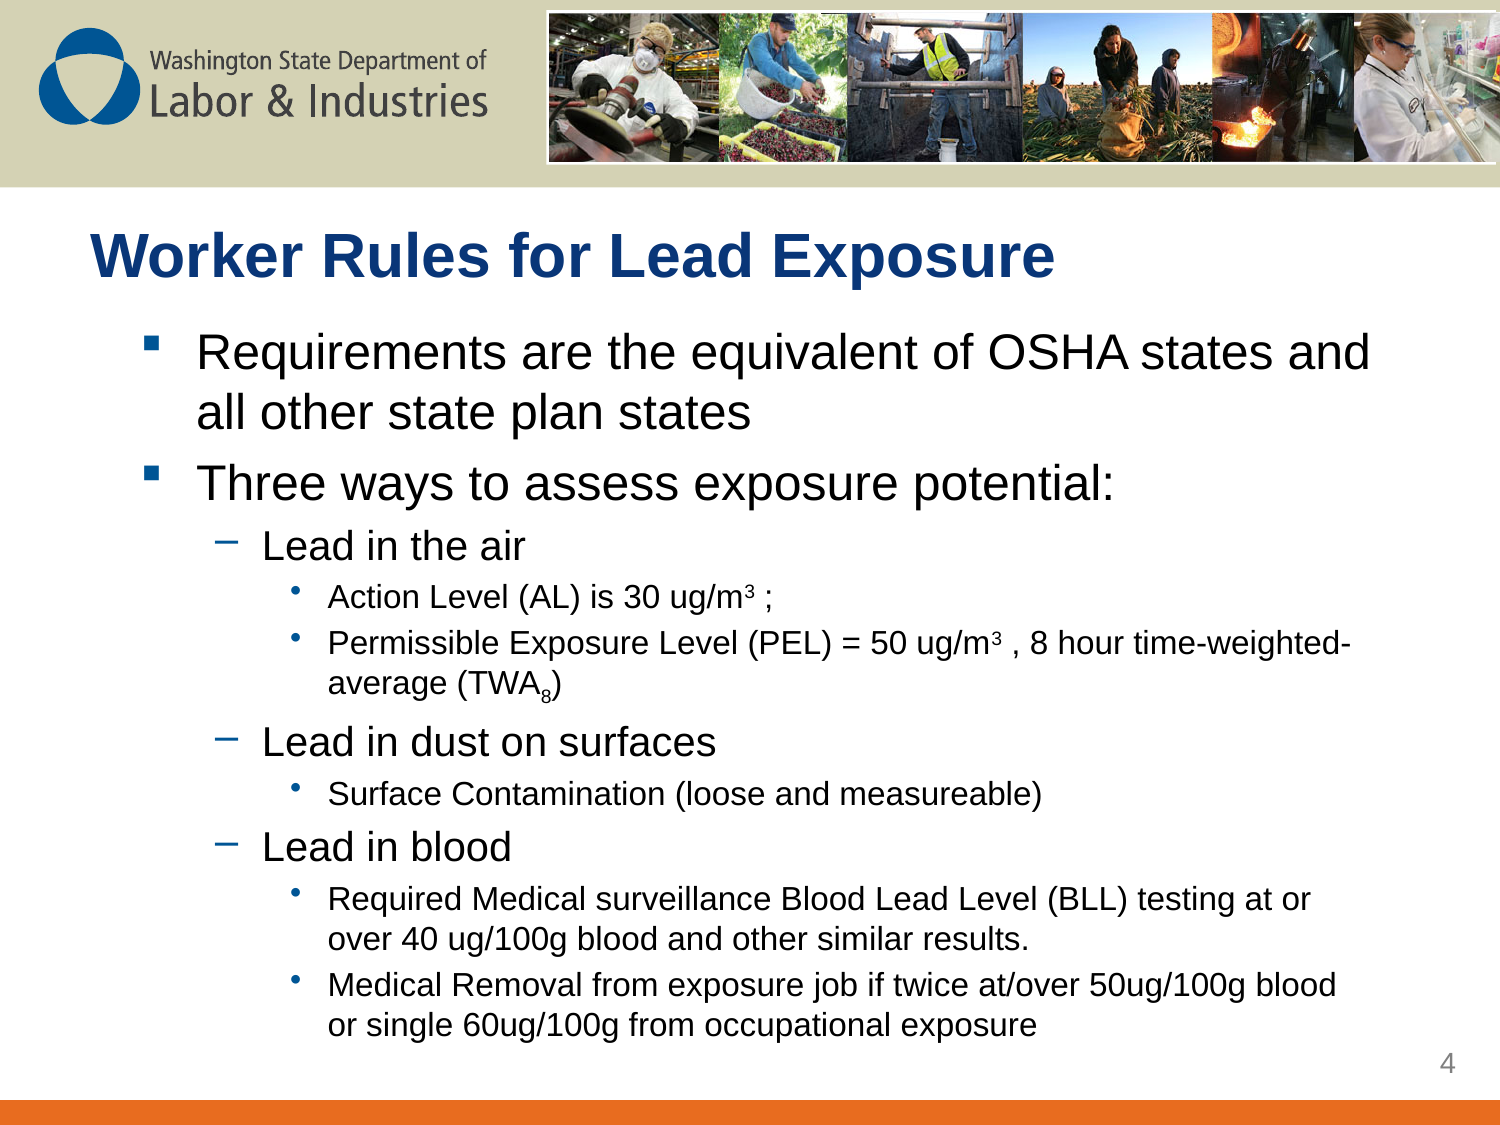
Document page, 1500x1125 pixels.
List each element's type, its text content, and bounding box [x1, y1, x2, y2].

list Requirements are the equivalent of OSHA states and all other state plan states Three ways to assess exposure potential: Lead in the air Action Level (AL) is 30 ug/m3 ; Permissible Exposure Level (PEL) = 50 ug/m3 , 8 hour time-weighted-average (TWA8) Lead in dust on surfaces Surface Contamination (loose and measureable) Lead in blood Required Medical surveillance Blood Lead Level (BLL) testing at or over 40 ug/100g blood and other similar results. Medical Removal from exposure job if twice at/over 50ug/100g blood or single 60ug/100g from occupational exposure [125, 312, 1388, 1088]
title Worker Rules for Lead Exposure [75, 200, 1363, 305]
picture [549, 12, 1500, 162]
text_box 4 [1425, 1037, 1475, 1088]
